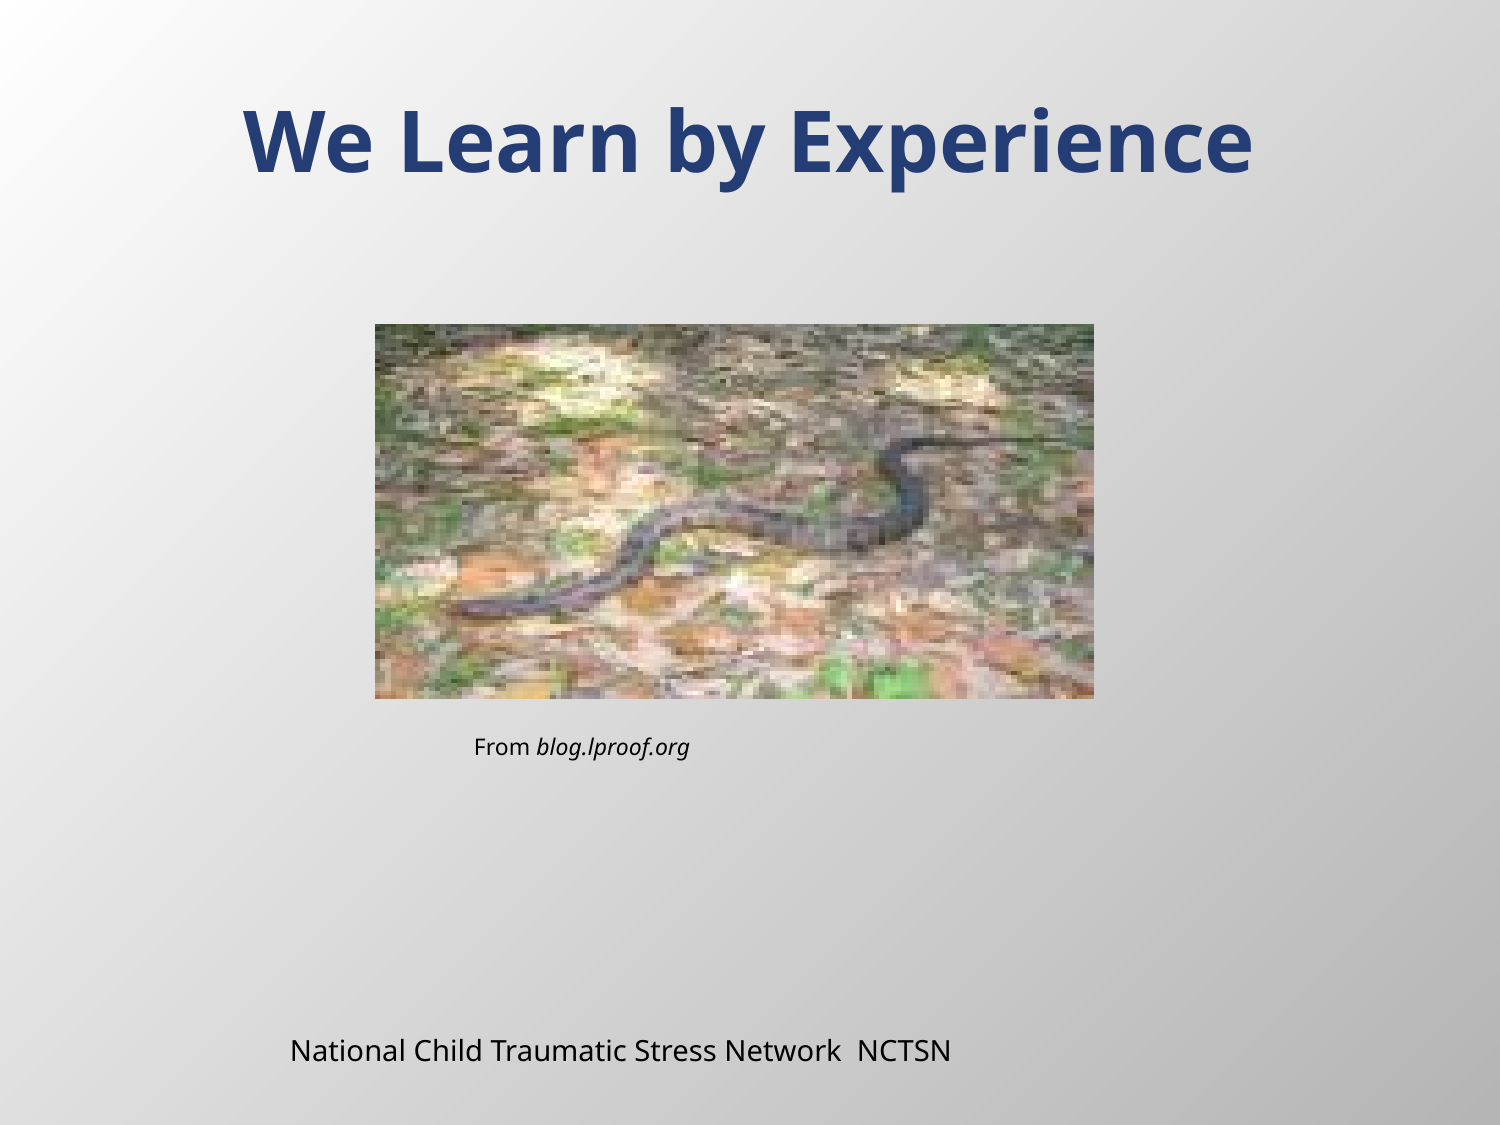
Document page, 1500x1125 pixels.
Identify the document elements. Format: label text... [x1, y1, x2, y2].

picture [374, 324, 1094, 699]
text_box From blog.lproof.org [459, 742, 1010, 768]
text_box National Child Traumatic Stress Network NCTSN [274, 1024, 1100, 1075]
title We Learn by Experience [75, 45, 1425, 233]
